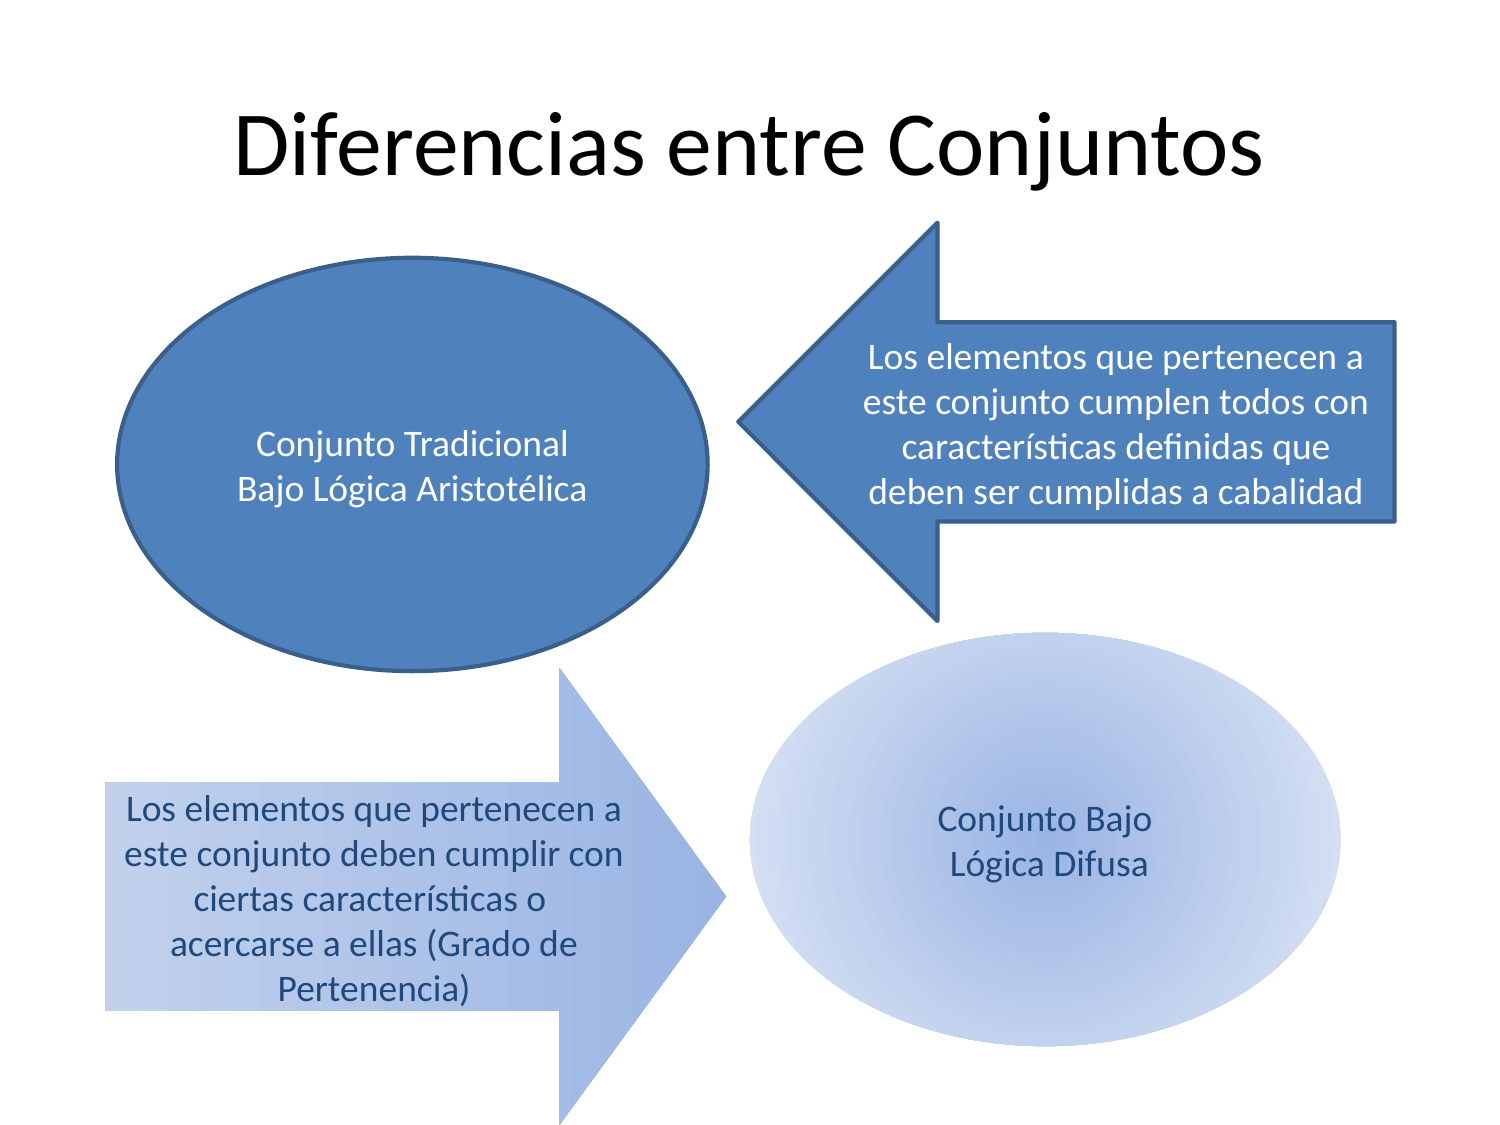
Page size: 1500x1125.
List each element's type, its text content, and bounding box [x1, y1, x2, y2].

title Diferencias entre Conjuntos [75, 45, 1425, 233]
text_box Conjunto Bajo Lógica Difusa [747, 630, 1343, 1049]
text_box Conjunto Tradicional Bajo Lógica Aristotélica [115, 255, 710, 674]
text_box Los elementos que pertenecen a este conjunto cumplen todos con características definidas que deben ser cumplidas a cabalidad [736, 220, 1397, 624]
text_box Los elementos que pertenecen a este conjunto deben cumplir con ciertas características o acercarse a ellas (Grado de Pertenencia) [103, 665, 729, 1125]
